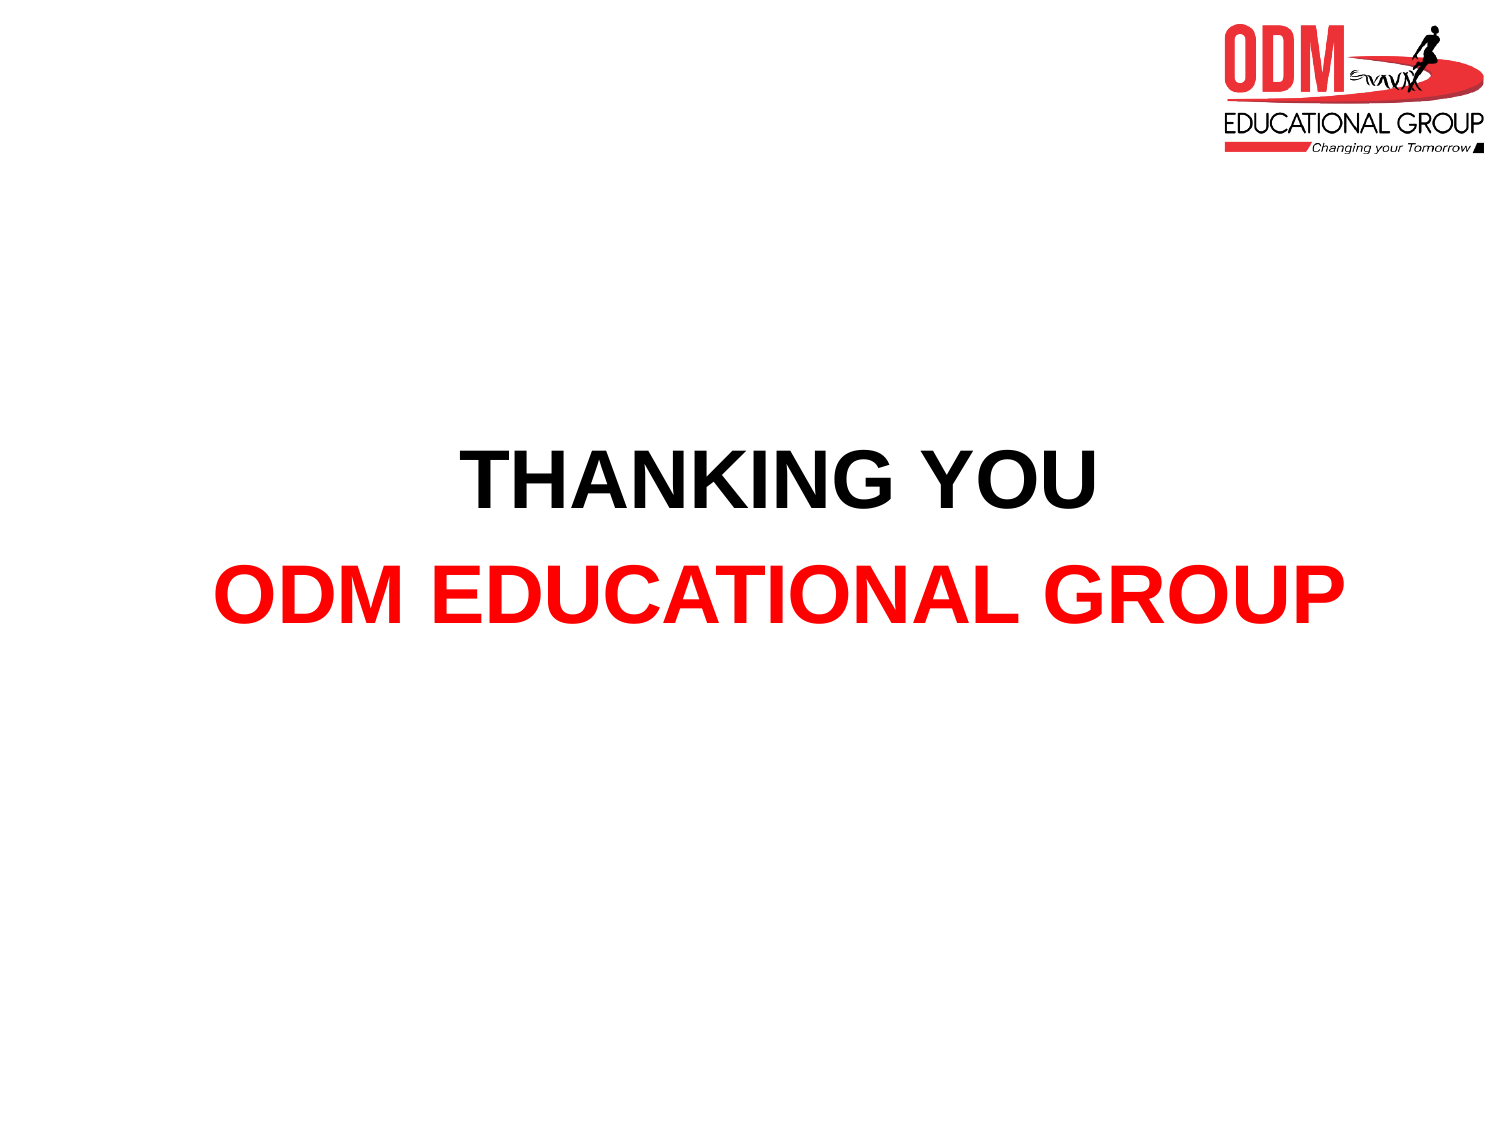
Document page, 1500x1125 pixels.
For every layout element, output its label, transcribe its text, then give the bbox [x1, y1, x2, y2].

title THANKING YOU ODM EDUCATIONAL GROUP [204, 408, 1355, 641]
text_box [1224, 24, 1484, 154]
